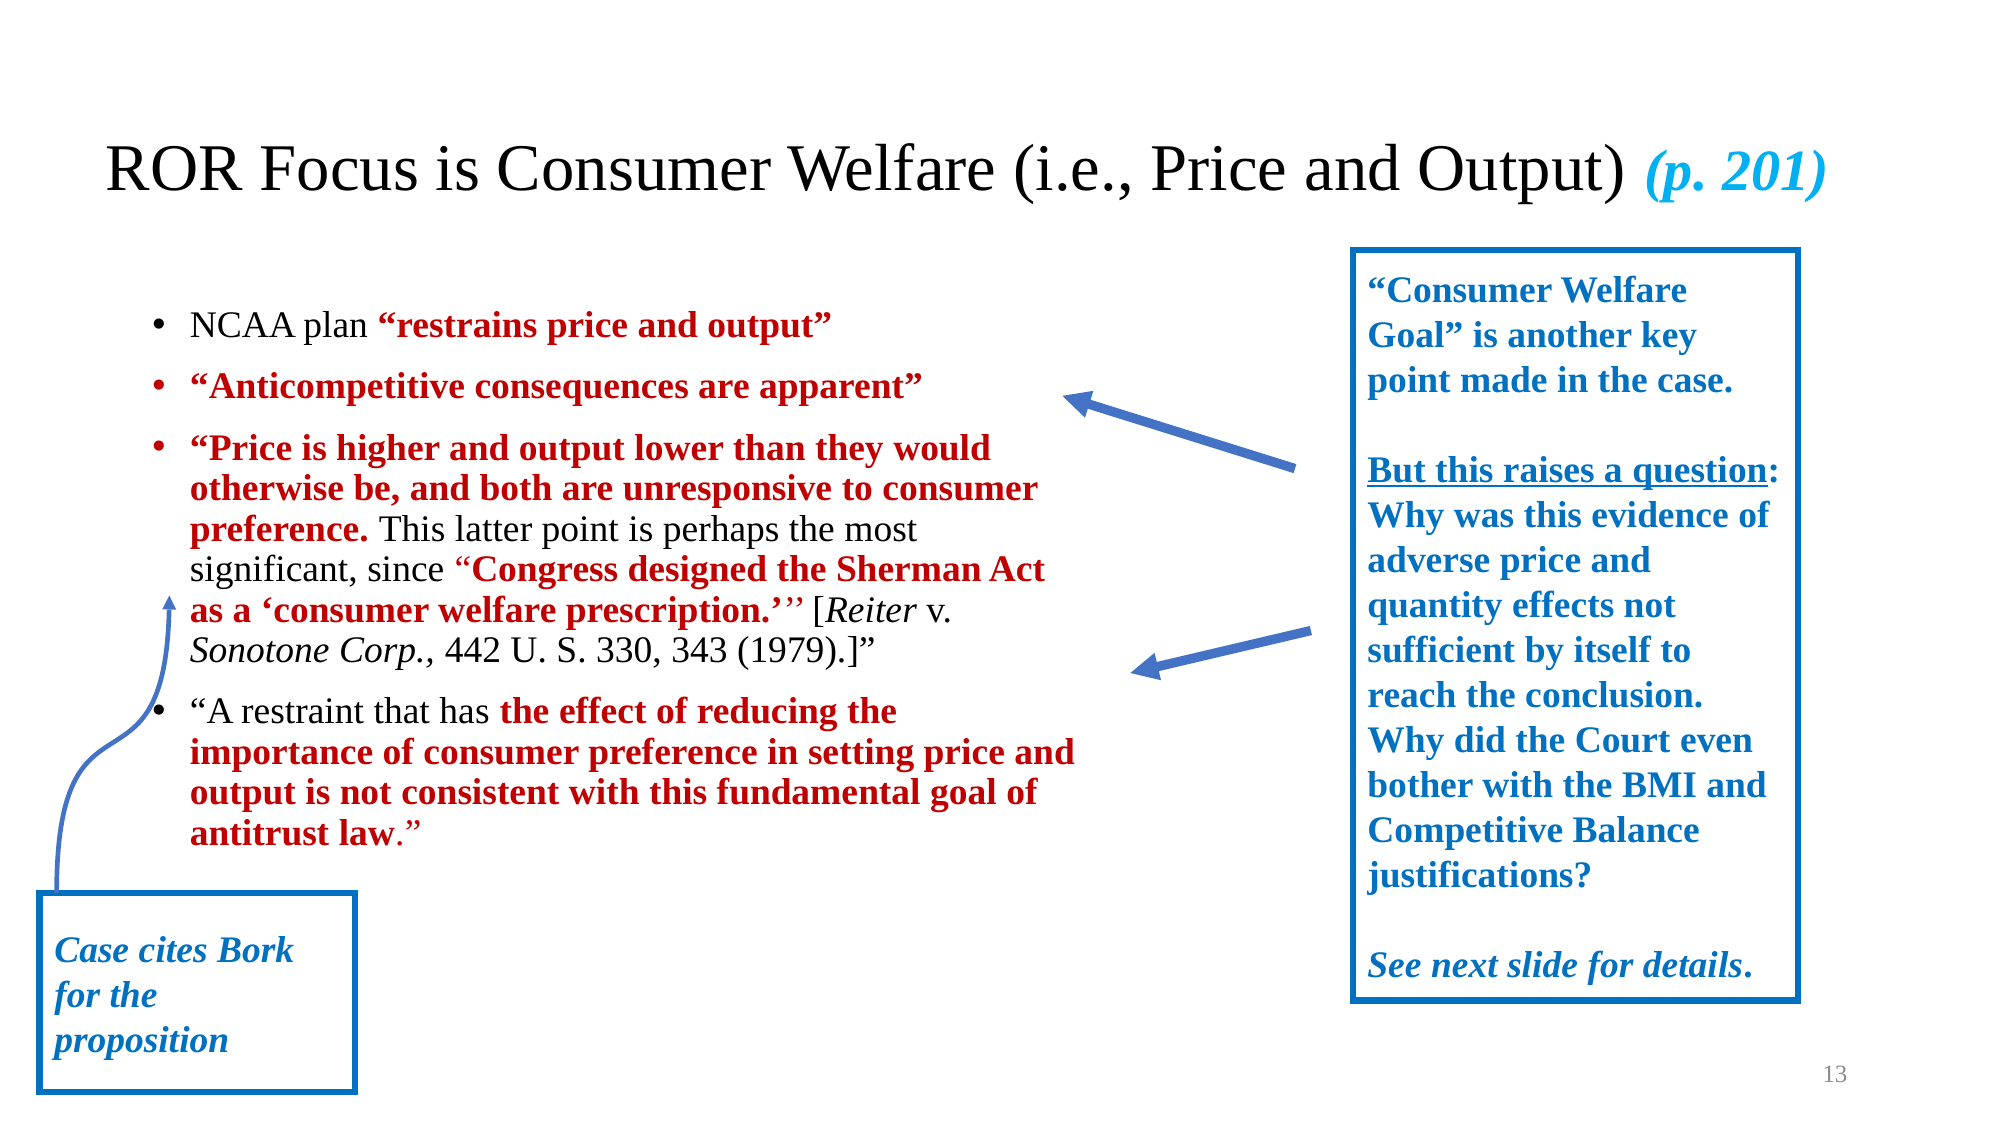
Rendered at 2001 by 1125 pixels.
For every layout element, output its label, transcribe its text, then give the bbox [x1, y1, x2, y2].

text_box Case cites Bork for the proposition [38, 892, 356, 1093]
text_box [1062, 395, 1295, 469]
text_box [0, 687, 262, 801]
title ROR Focus is Consumer Welfare (i.e., Price and Output) (p. 201) [90, 59, 1863, 278]
list NCAA plan “restrains price and output” “Anticompetitive consequences are apparent” “Price is higher and output lower than they would otherwise be, and both are unresponsive to consumer preference. This latter point is perhaps the most significant, since “Congress designed the Sherman Act as a ‘consumer welfare prescription.’’’ [Reiter v. Sonotone Corp., 442 U. S. 330, 343 (1979).]” “A restraint that has the effect of reducing the importance of consumer preference in setting price and output is not consistent with this fundamental goal of antitrust law.” [137, 297, 1103, 894]
slide_number 13 [1412, 1042, 1863, 1103]
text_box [1130, 250, 1799, 1001]
